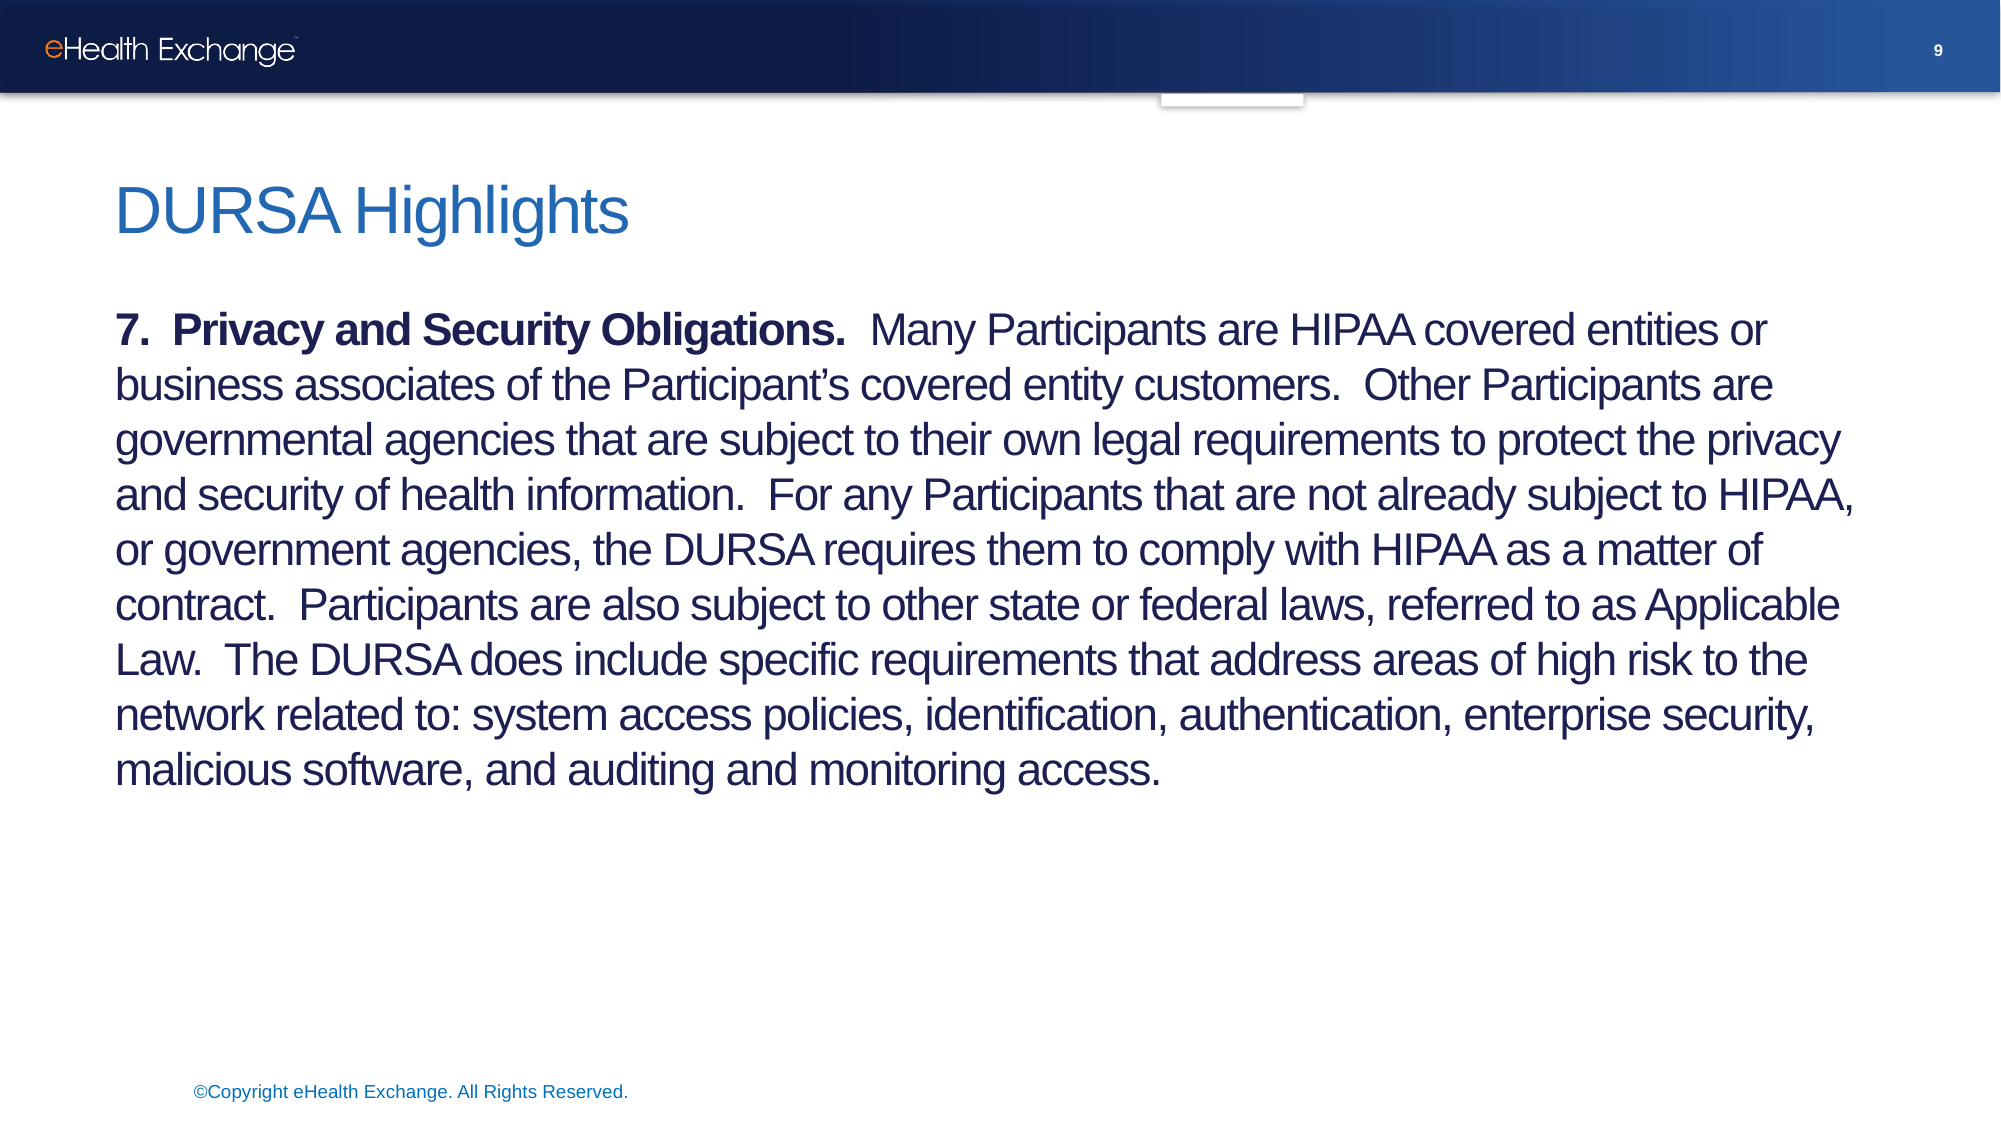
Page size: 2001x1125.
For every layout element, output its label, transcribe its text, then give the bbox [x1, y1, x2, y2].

list 7. Privacy and Security Obligations. Many Participants are HIPAA covered entities or business associates of the Participant’s covered entity customers. Other Participants are governmental agencies that are subject to their own legal requirements to protect the privacy and security of health information. For any Participants that are not already subject to HIPAA, or government agencies, the DURSA requires them to comply with HIPAA as a matter of contract. Participants are also subject to other state or federal laws, referred to as Applicable Law. The DURSA does include specific requirements that address areas of high risk to the network related to: system access policies, identification, authentication, enterprise security, malicious software, and auditing and monitoring access. [99, 292, 1900, 986]
slide_number 9 [1891, 32, 1958, 93]
footer ©Copyright eHealth Exchange. All Rights Reserved. [178, 1057, 978, 1125]
title DURSA Highlights [99, 159, 1900, 292]
picture [15, 21, 316, 82]
